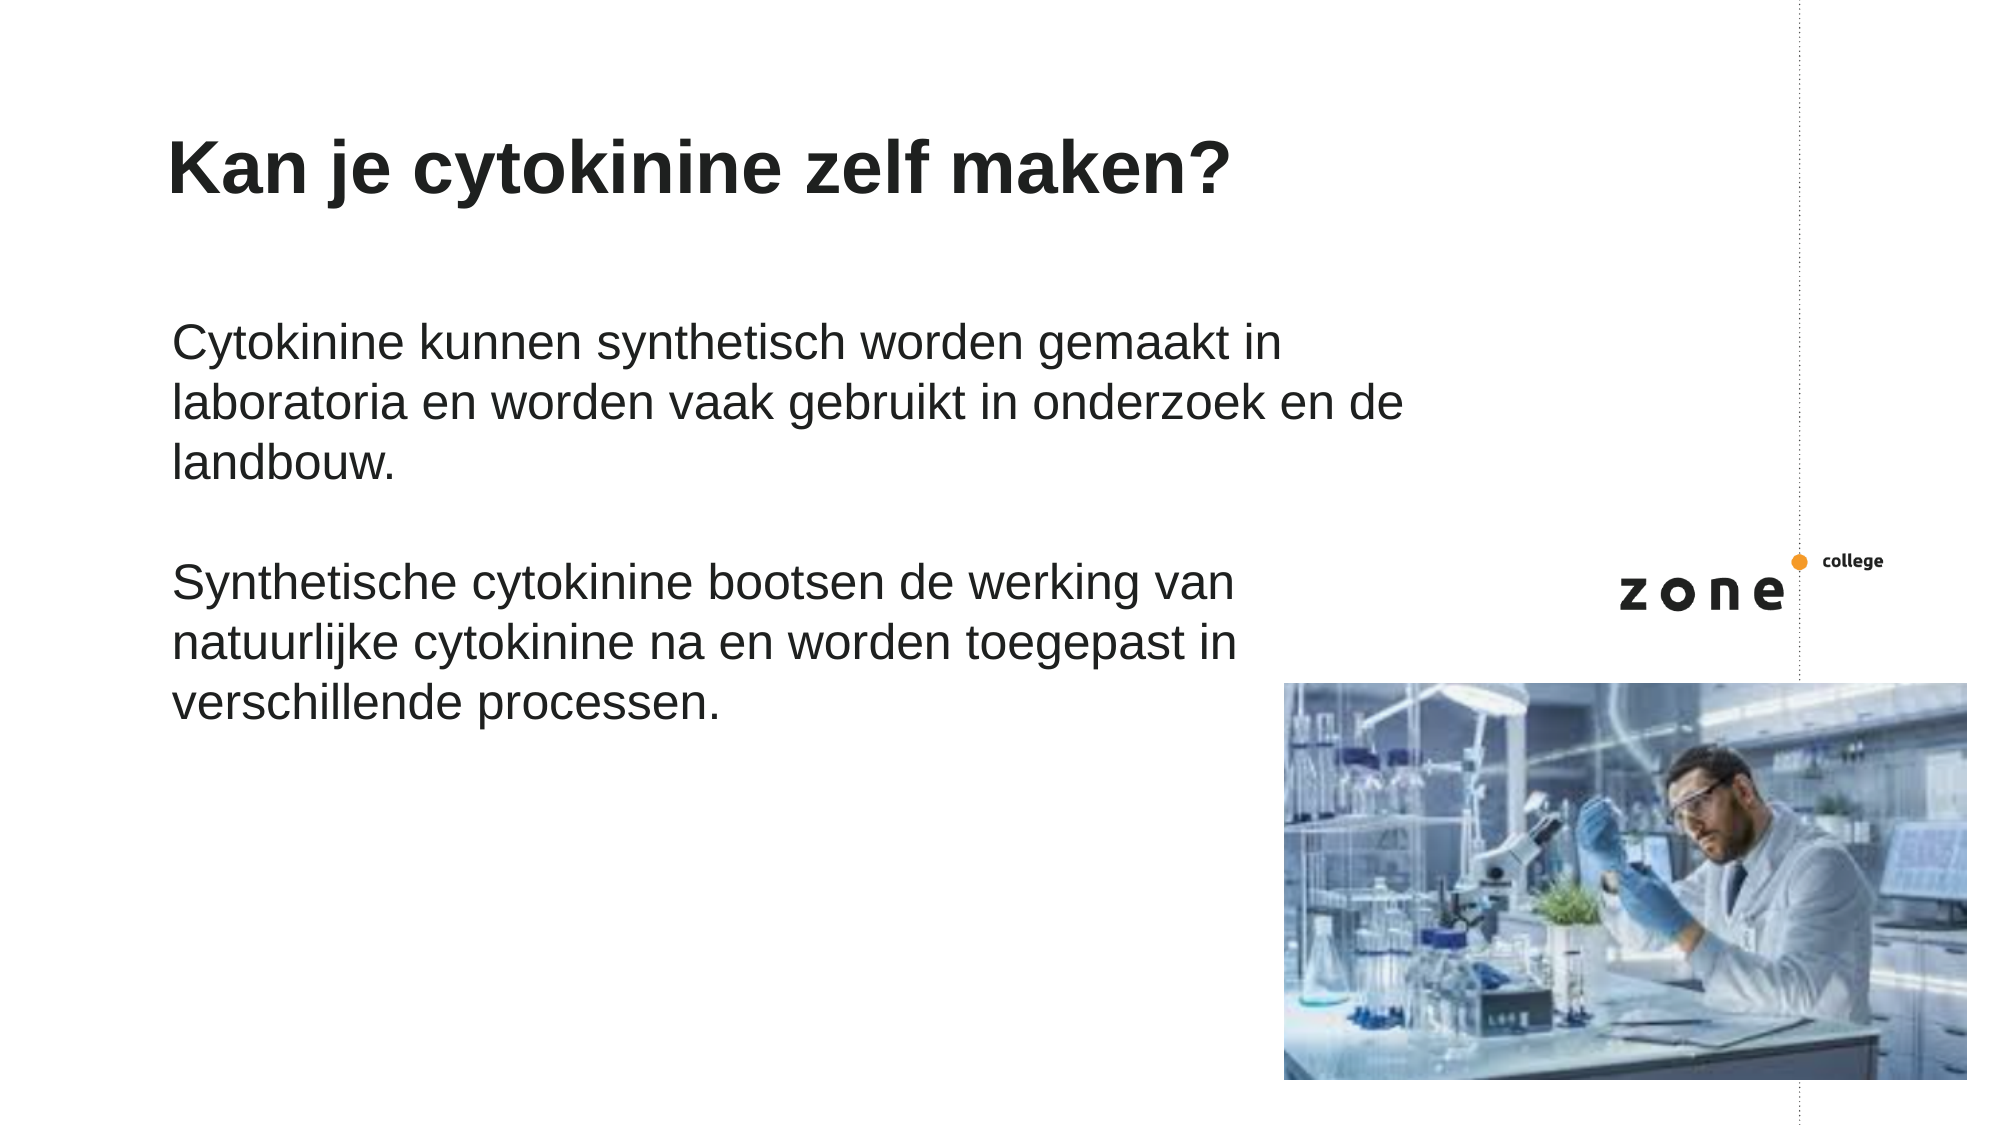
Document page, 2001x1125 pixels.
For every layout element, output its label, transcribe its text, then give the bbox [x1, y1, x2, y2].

picture [1284, 0, 2001, 1125]
title Kan je cytokinine zelf maken? [167, 128, 1817, 256]
list Cytokinine kunnen synthetisch worden gemaakt in laboratoria en worden vaak gebruikt in onderzoek en de landbouw. Synthetische cytokinine bootsen de werking van natuurlijke cytokinine na en worden toegepast in verschillende processen. [171, 309, 1442, 1059]
